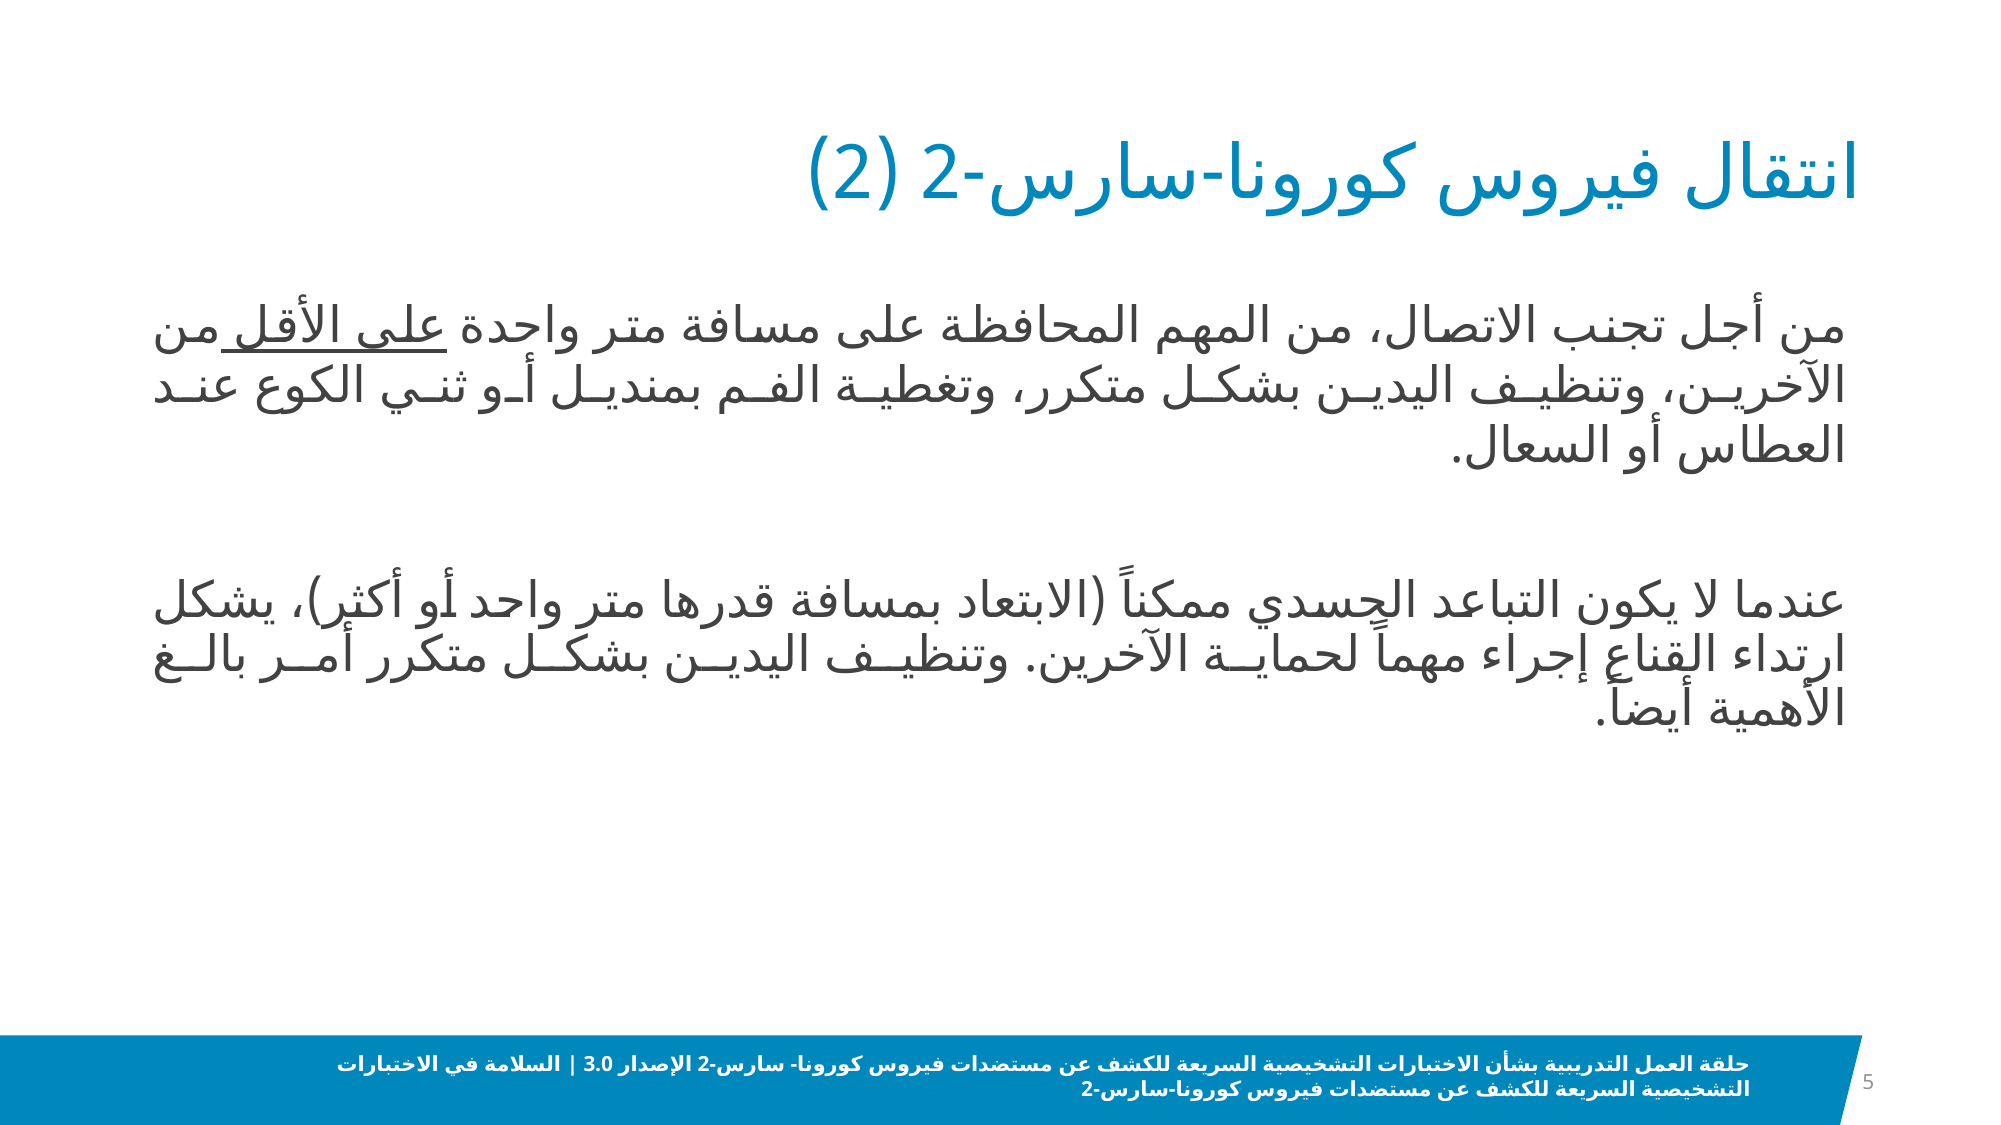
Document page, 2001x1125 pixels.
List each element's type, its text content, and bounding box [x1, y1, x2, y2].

slide_number 5 [1862, 1035, 1947, 1125]
list من أجل تجنب الاتصال، من المهم المحافظة على مسافة متر واحدة على الأقل من الآخرين، وتنظيف اليدين بشكل متكرر، وتغطية الفم بمنديل أو ثني الكوع عند العطاس أو السعال. عندما لا يكون التباعد الجسدي ممكناً (الابتعاد بمسافة قدرها متر واحد أو أكثر)، يشكل ارتداء القناع إجراء مهماً لحماية الآخرين. وتنظيف اليدين بشكل متكرر أمر بالغ الأهمية أيضاً. [137, 284, 1863, 1014]
title انتقال فيروس كورونا-سارس-2 (2) [137, 59, 1863, 215]
footer حلقة العمل التدريبية بشأن الاختبارات التشخيصية السريعة للكشف عن مستضدات فيروس كورونا- سارس-2 الإصدار 3.0 | السلامة في الاختبارات التشخيصية السريعة للكشف عن مستضدات فيروس كورونا-سارس-2 [249, 1047, 1751, 1125]
